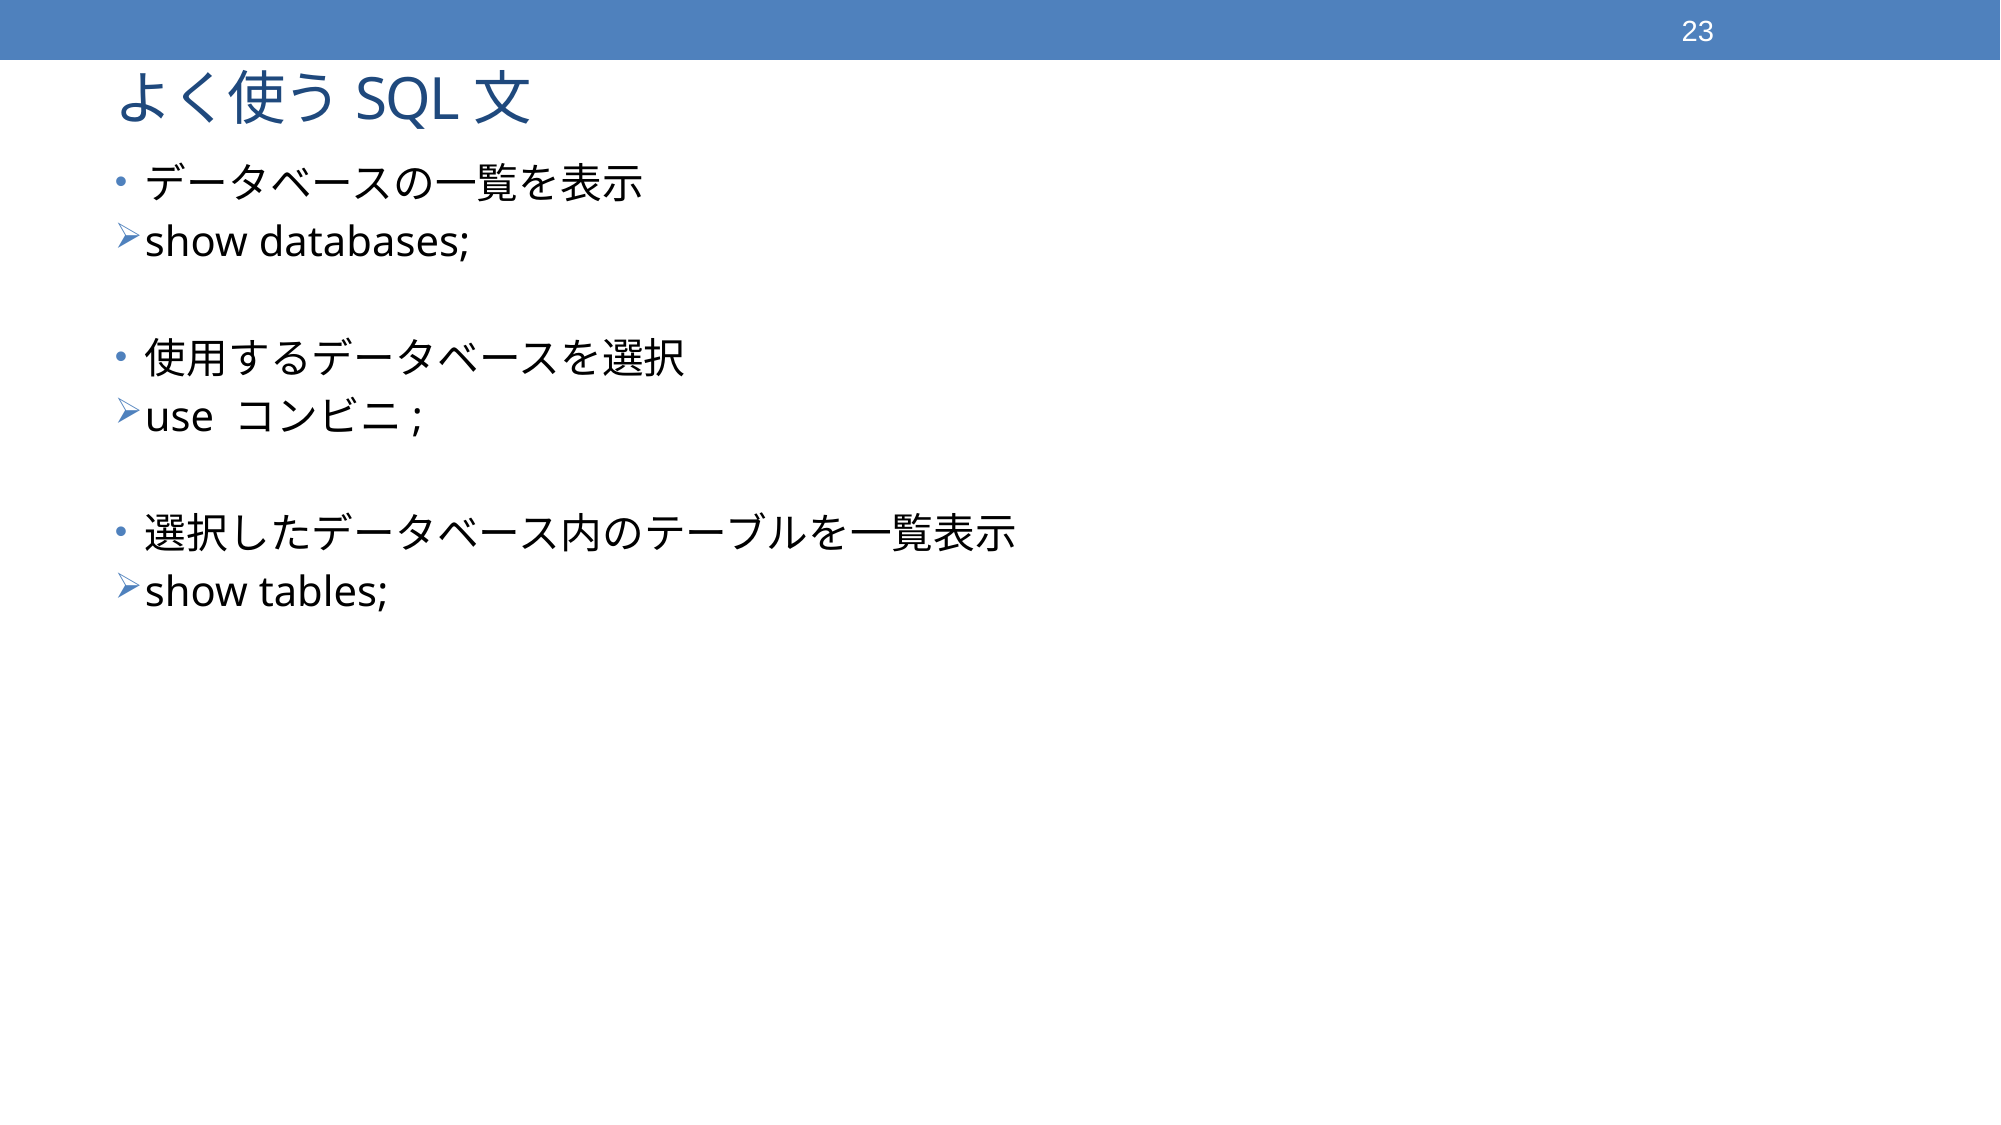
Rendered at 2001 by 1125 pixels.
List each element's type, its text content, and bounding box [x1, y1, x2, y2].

slide_number 23 [1666, 3, 1900, 57]
list データベースの一覧を表示 show databases; 使用するデータベースを選択 use コンビニ; 選択したデータベース内のテーブルを一覧表示 show tables; [99, 149, 1900, 1063]
title よく使うSQL文 [99, 59, 1900, 133]
